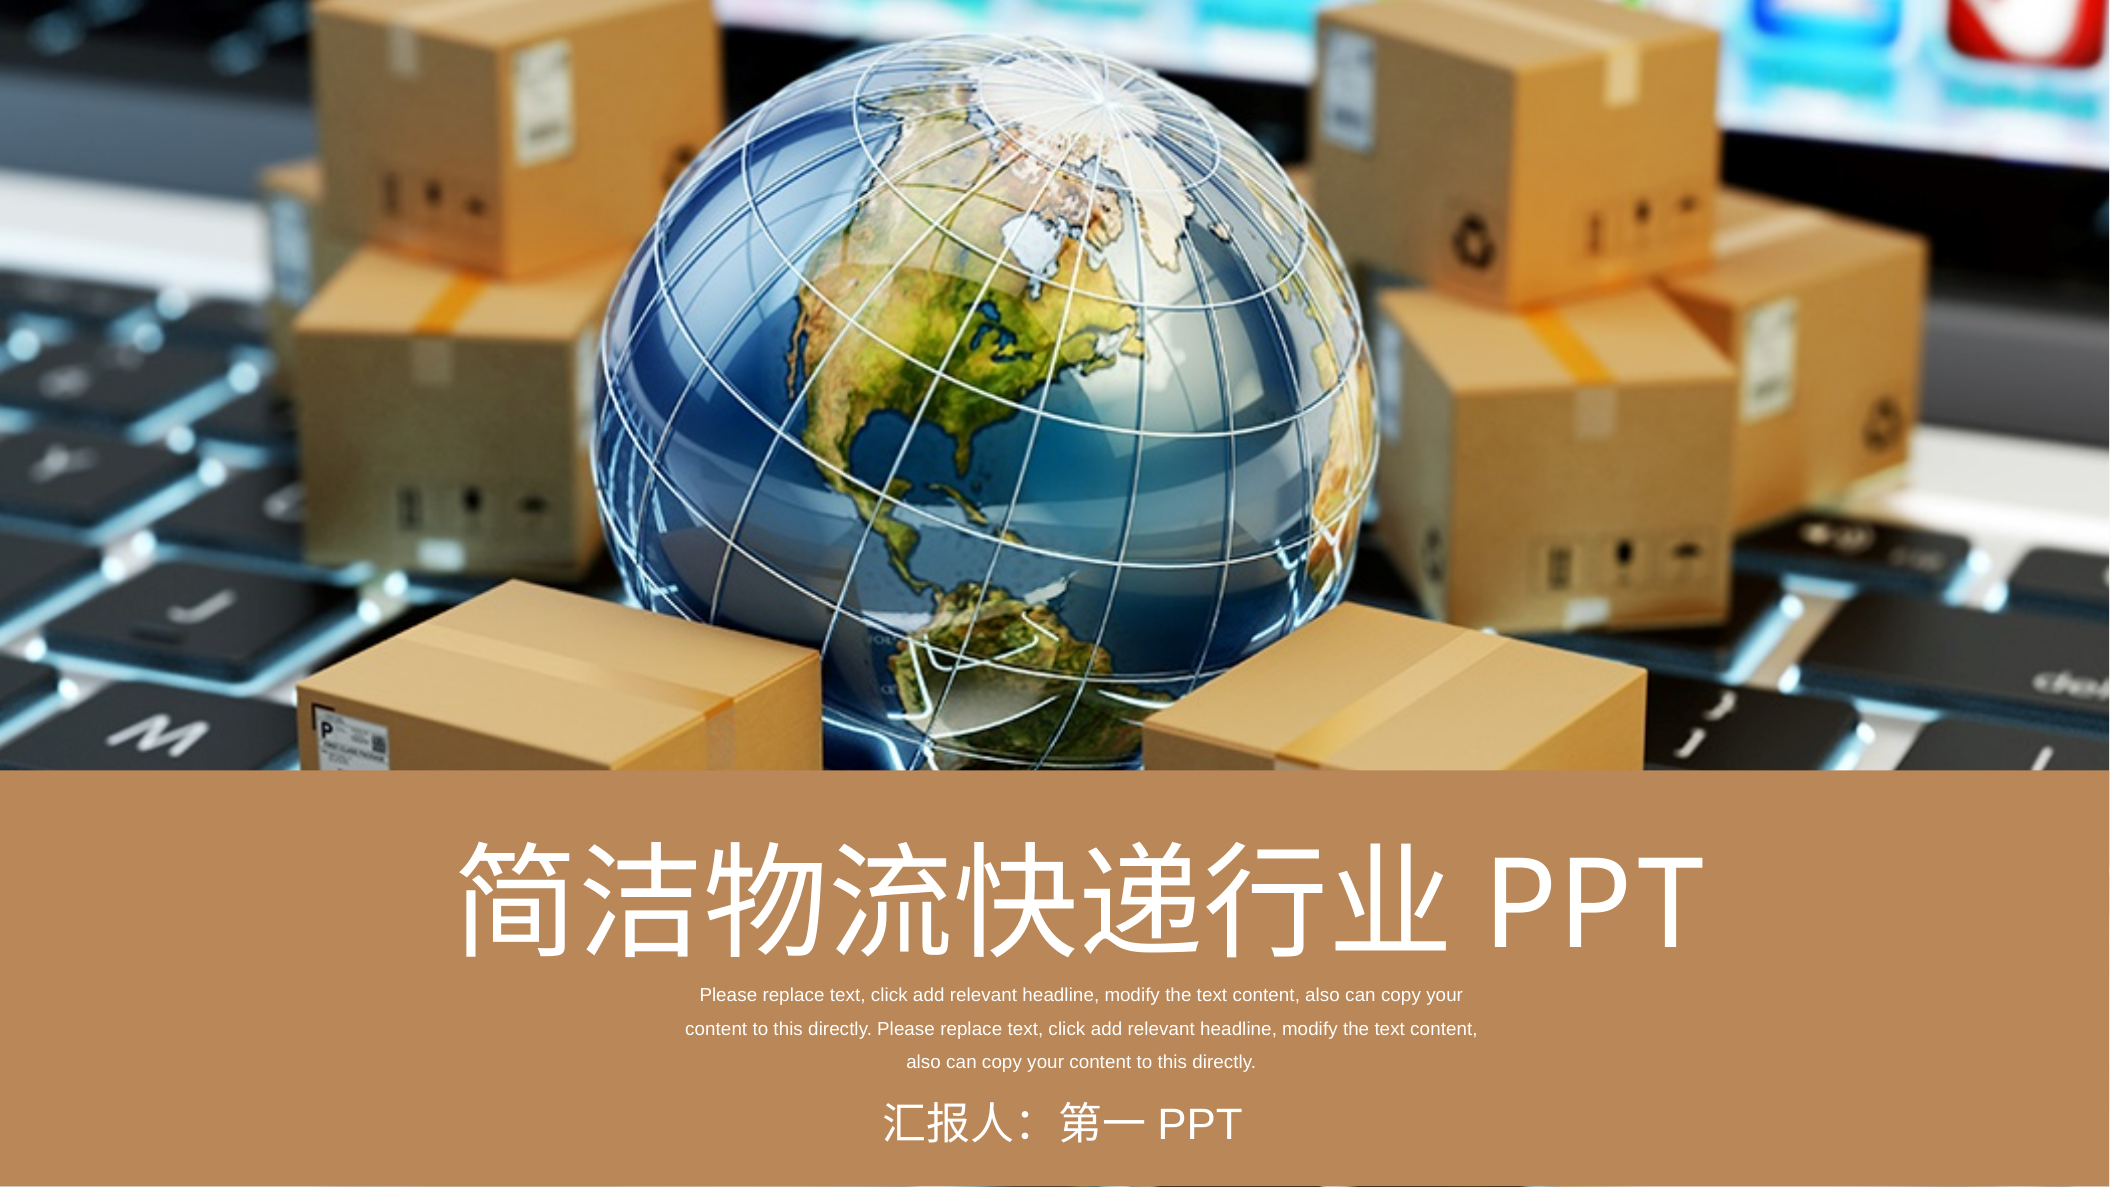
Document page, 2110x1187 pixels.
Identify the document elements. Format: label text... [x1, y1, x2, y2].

text_box [0, 769, 2110, 1187]
text_box 汇报人：第一PPT [846, 1072, 1280, 1156]
text_box 简洁物流快递行业PPT [404, 770, 1758, 981]
text_box Please replace text, click add relevant headline, modify the text content, also can copy your content to this directly. Please replace text, click add relevant headline, modify the text content, also can copy your content to this directly. [667, 981, 1495, 1114]
text_box [0, 0, 2110, 769]
